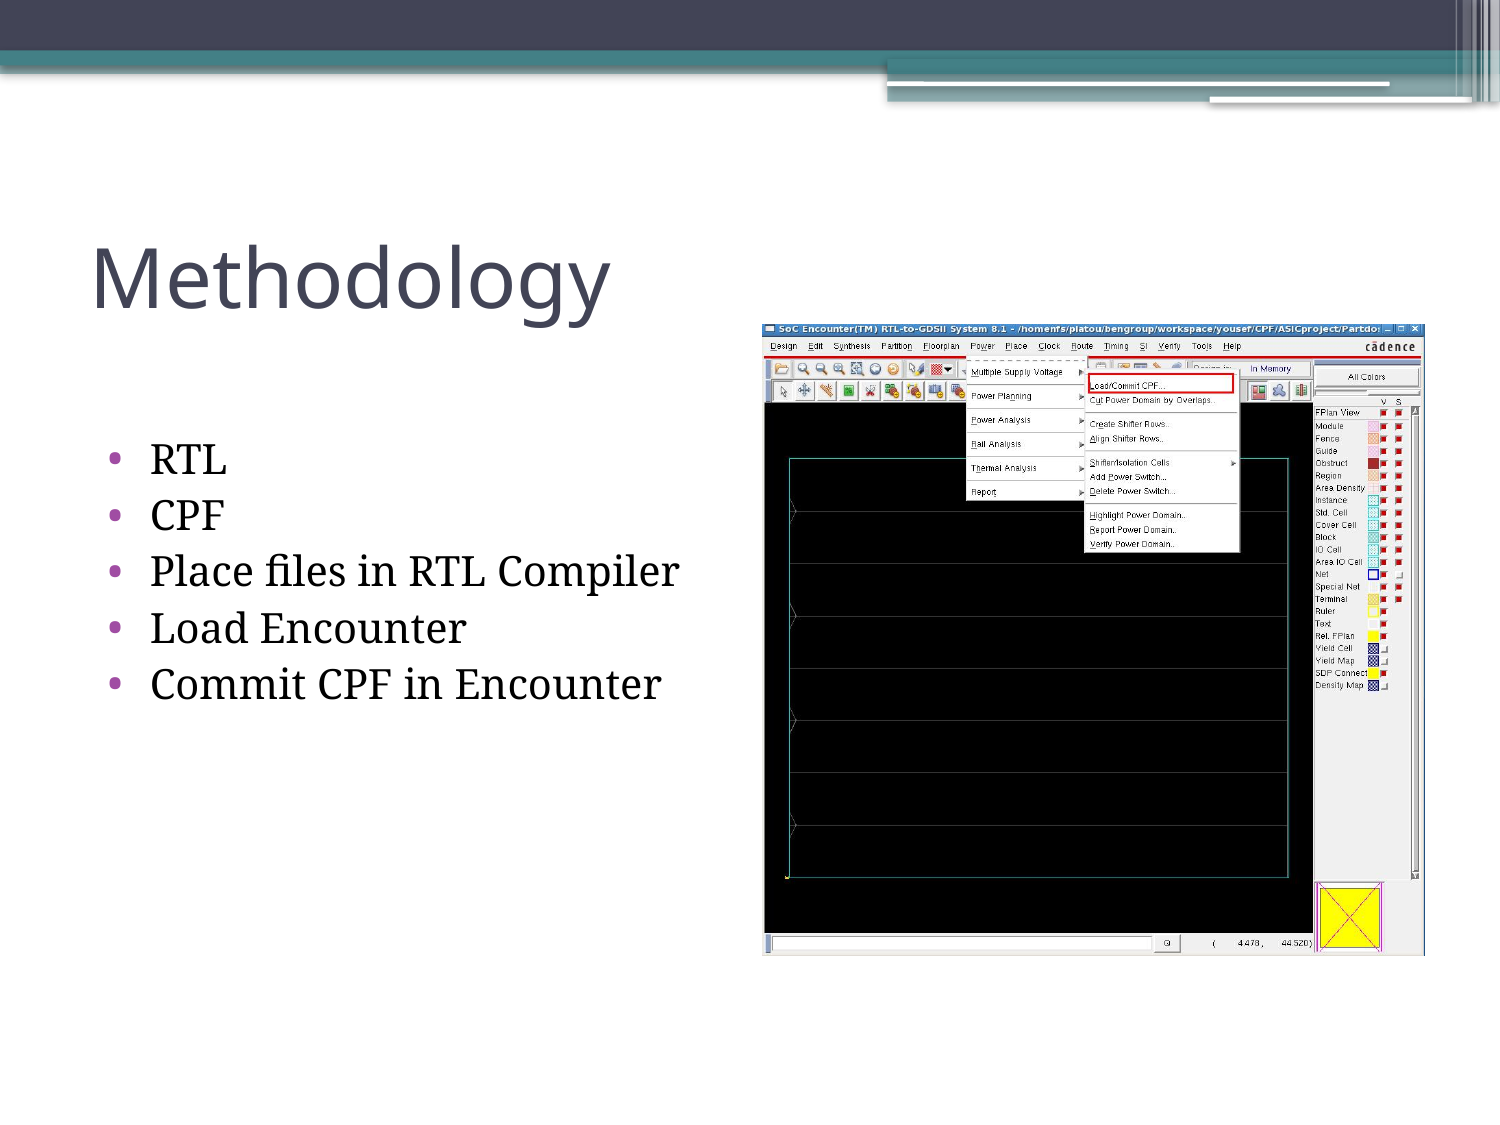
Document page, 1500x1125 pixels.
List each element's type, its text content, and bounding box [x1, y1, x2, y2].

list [762, 324, 1426, 957]
list RTL CPF Place files in RTL Compiler Load Encounter Commit CPF in Encounter [75, 368, 738, 1112]
title Methodology [75, 187, 1425, 363]
